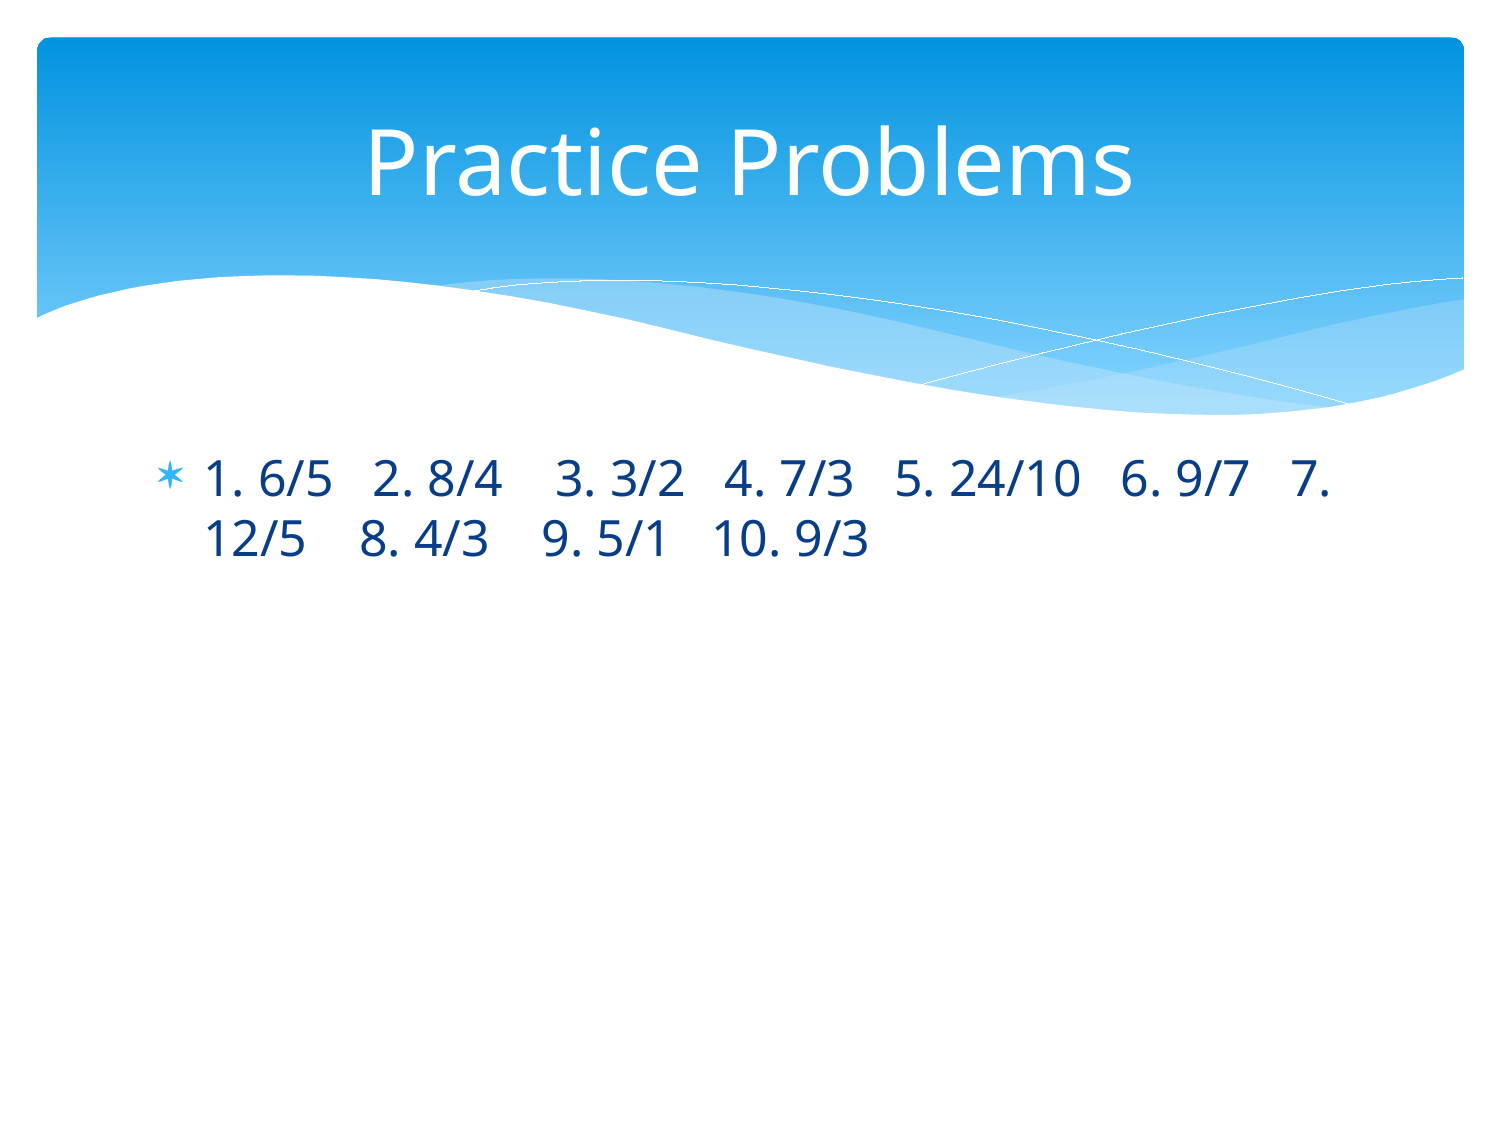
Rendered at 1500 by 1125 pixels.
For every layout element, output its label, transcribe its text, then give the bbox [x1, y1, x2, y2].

title Practice Problems [75, 55, 1425, 261]
list 1. 6/5 2. 8/4 3. 3/2 4. 7/3 5. 24/10 6. 9/7 7. 12/5 8. 4/3 9. 5/1 10. 9/3 [143, 438, 1359, 1005]
